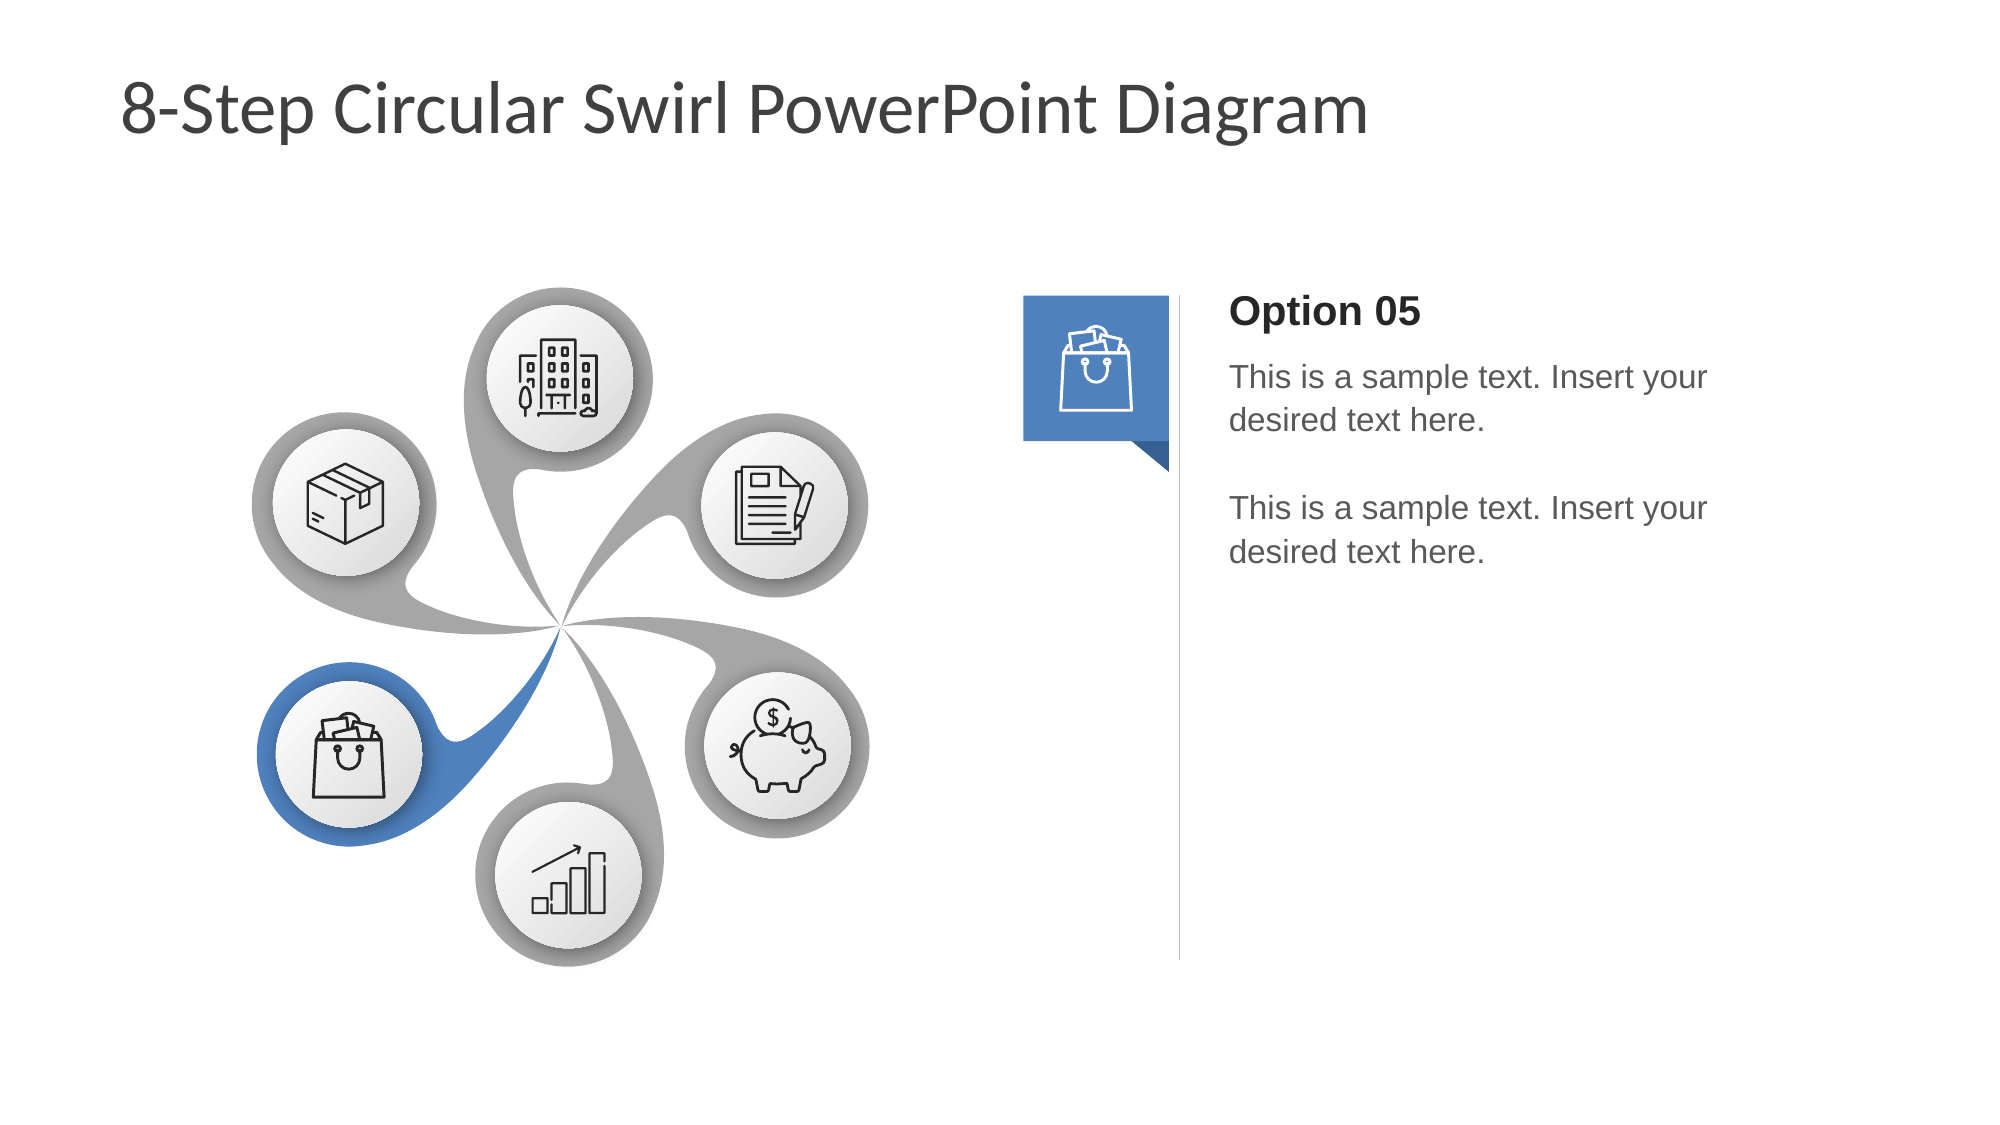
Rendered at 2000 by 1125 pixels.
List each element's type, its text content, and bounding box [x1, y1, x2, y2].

text_box [1130, 413, 1172, 474]
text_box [1058, 324, 1134, 412]
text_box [728, 697, 827, 794]
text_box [1228, 275, 1827, 578]
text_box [306, 462, 385, 546]
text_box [518, 338, 599, 418]
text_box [531, 843, 606, 915]
text_box [1021, 293, 1171, 443]
title 8-Step Circular Swirl PowerPoint Diagram [99, 45, 1900, 162]
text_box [311, 711, 386, 799]
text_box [243, 287, 882, 969]
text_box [734, 465, 816, 546]
